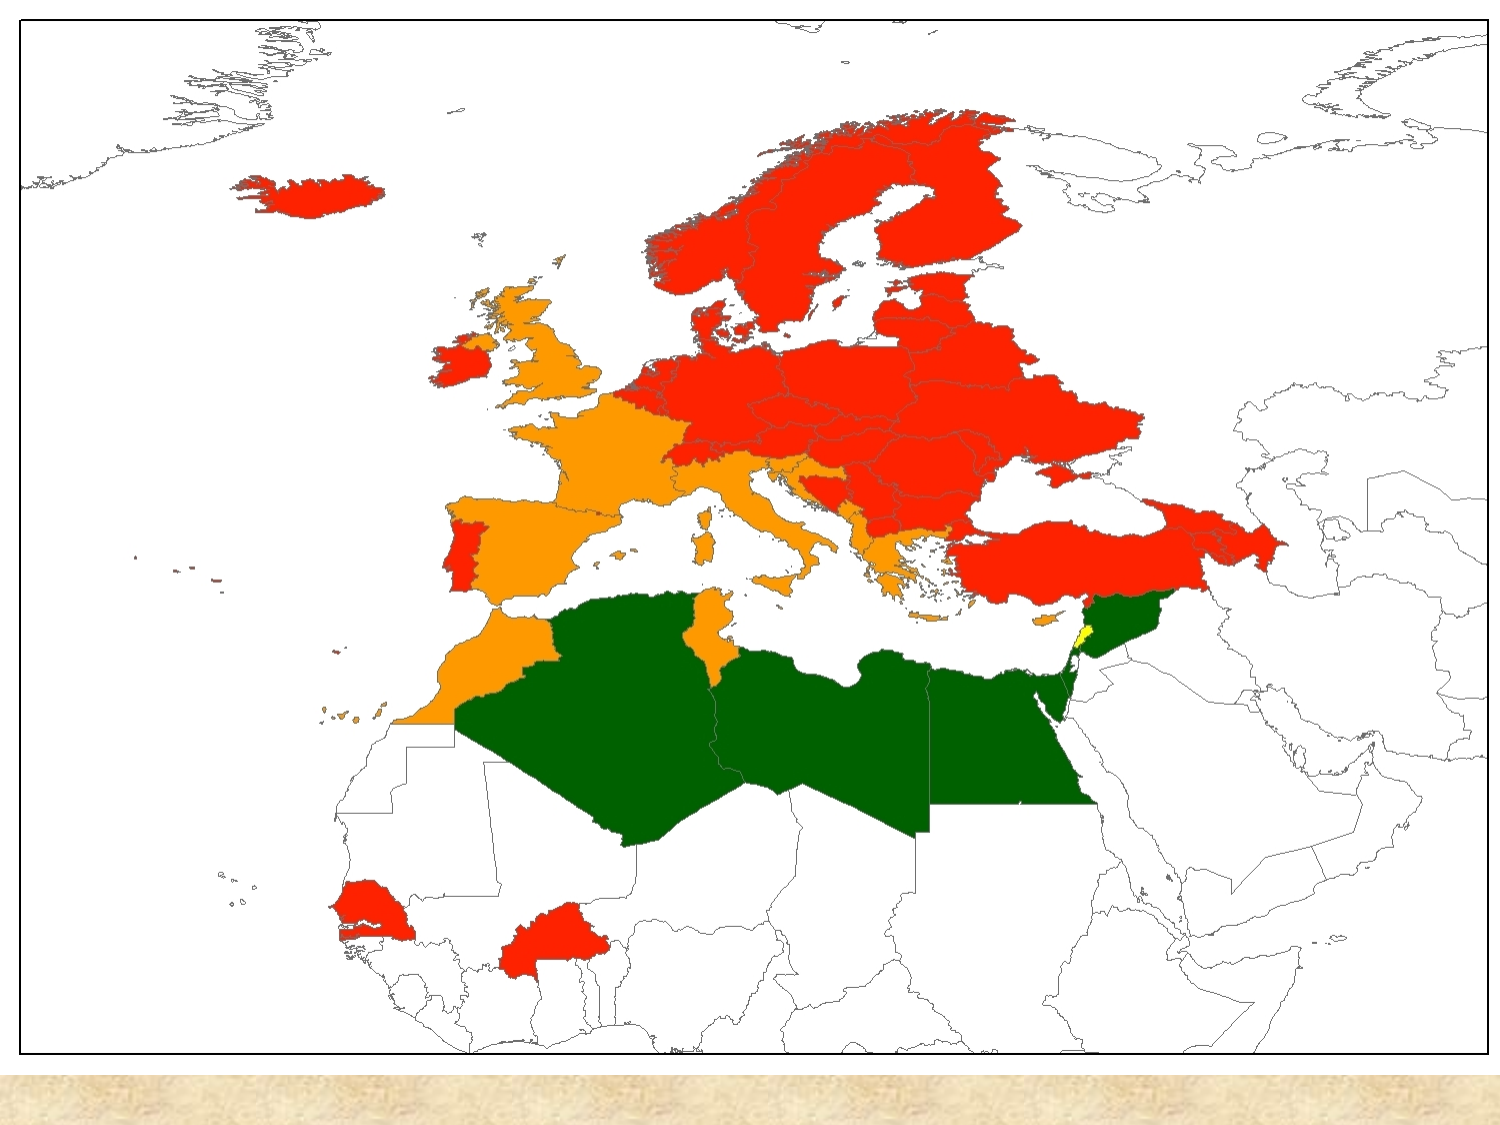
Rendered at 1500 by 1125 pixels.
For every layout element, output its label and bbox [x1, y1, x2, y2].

picture [0, 1075, 1500, 1125]
list [0, 0, 1500, 1075]
